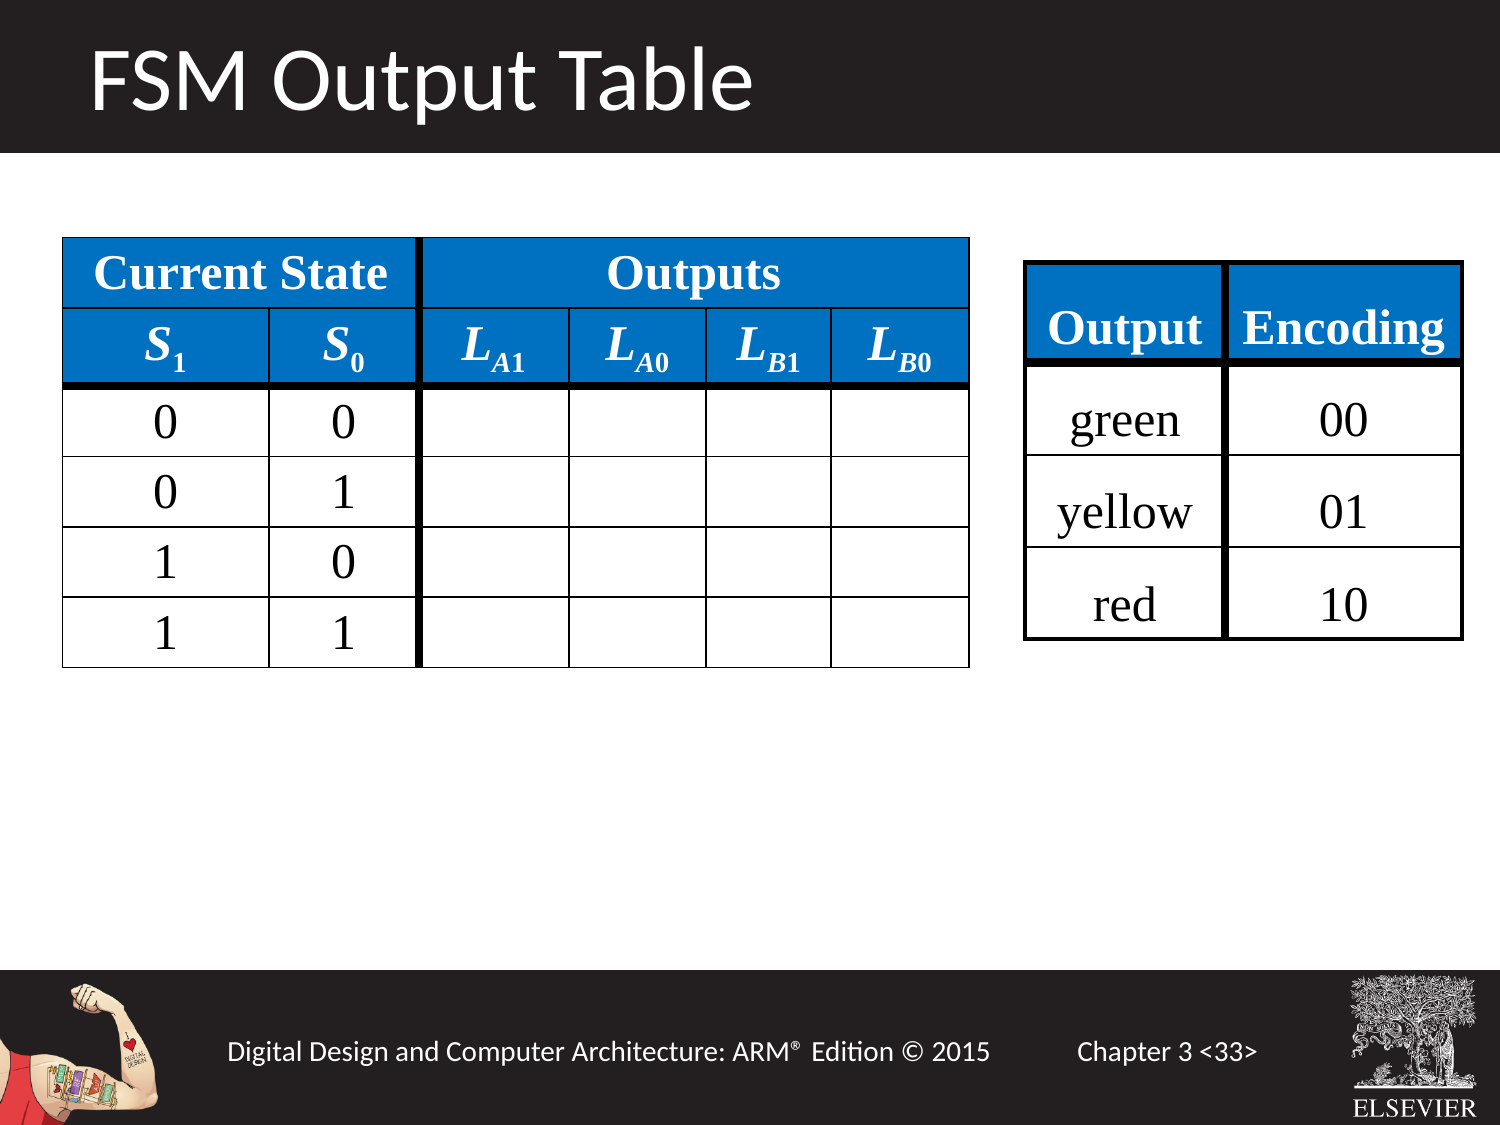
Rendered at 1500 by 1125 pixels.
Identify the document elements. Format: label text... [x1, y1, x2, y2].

table_cell LB0 [832, 309, 968, 382]
table_cell [423, 528, 568, 596]
table_cell [832, 457, 968, 526]
table_cell 1 [63, 598, 268, 667]
table_cell yellow [1027, 456, 1221, 546]
table_cell S0 [270, 309, 415, 382]
picture [0, 979, 163, 1125]
table_cell 10 [1229, 548, 1460, 637]
table_cell LA0 [570, 309, 705, 382]
table_cell [707, 528, 830, 596]
table_cell [570, 598, 705, 667]
table_cell [707, 598, 830, 667]
table_cell S1 [63, 309, 268, 382]
table_cell [423, 457, 568, 526]
table_cell LB1 [707, 309, 830, 382]
table_cell red [1027, 548, 1221, 637]
table_cell [570, 457, 705, 526]
table_header Outputs [423, 238, 968, 307]
table_cell [707, 457, 830, 526]
table_cell 1 [270, 457, 415, 526]
picture [1350, 974, 1477, 1117]
table_cell 00 [1229, 367, 1460, 454]
table_header Current State [63, 238, 415, 307]
table_cell [707, 390, 830, 456]
table_cell 0 [63, 457, 268, 526]
table_cell 0 [270, 528, 415, 596]
table_cell 1 [270, 598, 415, 667]
table_cell [832, 598, 968, 667]
table_cell [570, 528, 705, 596]
table_cell 0 [270, 390, 415, 456]
table_cell 01 [1229, 456, 1460, 546]
table_cell [832, 390, 968, 456]
table_cell green [1027, 367, 1221, 454]
table_header Output [1027, 265, 1221, 358]
text_box FSM Output Table [75, 11, 1375, 136]
table_cell [423, 390, 568, 456]
table_cell LA1 [423, 309, 568, 382]
table_cell [832, 528, 968, 596]
table_cell 0 [63, 390, 268, 456]
table_header Encoding [1229, 265, 1460, 358]
table_cell [423, 598, 568, 667]
table_cell 1 [63, 528, 268, 596]
table_cell [570, 390, 705, 456]
